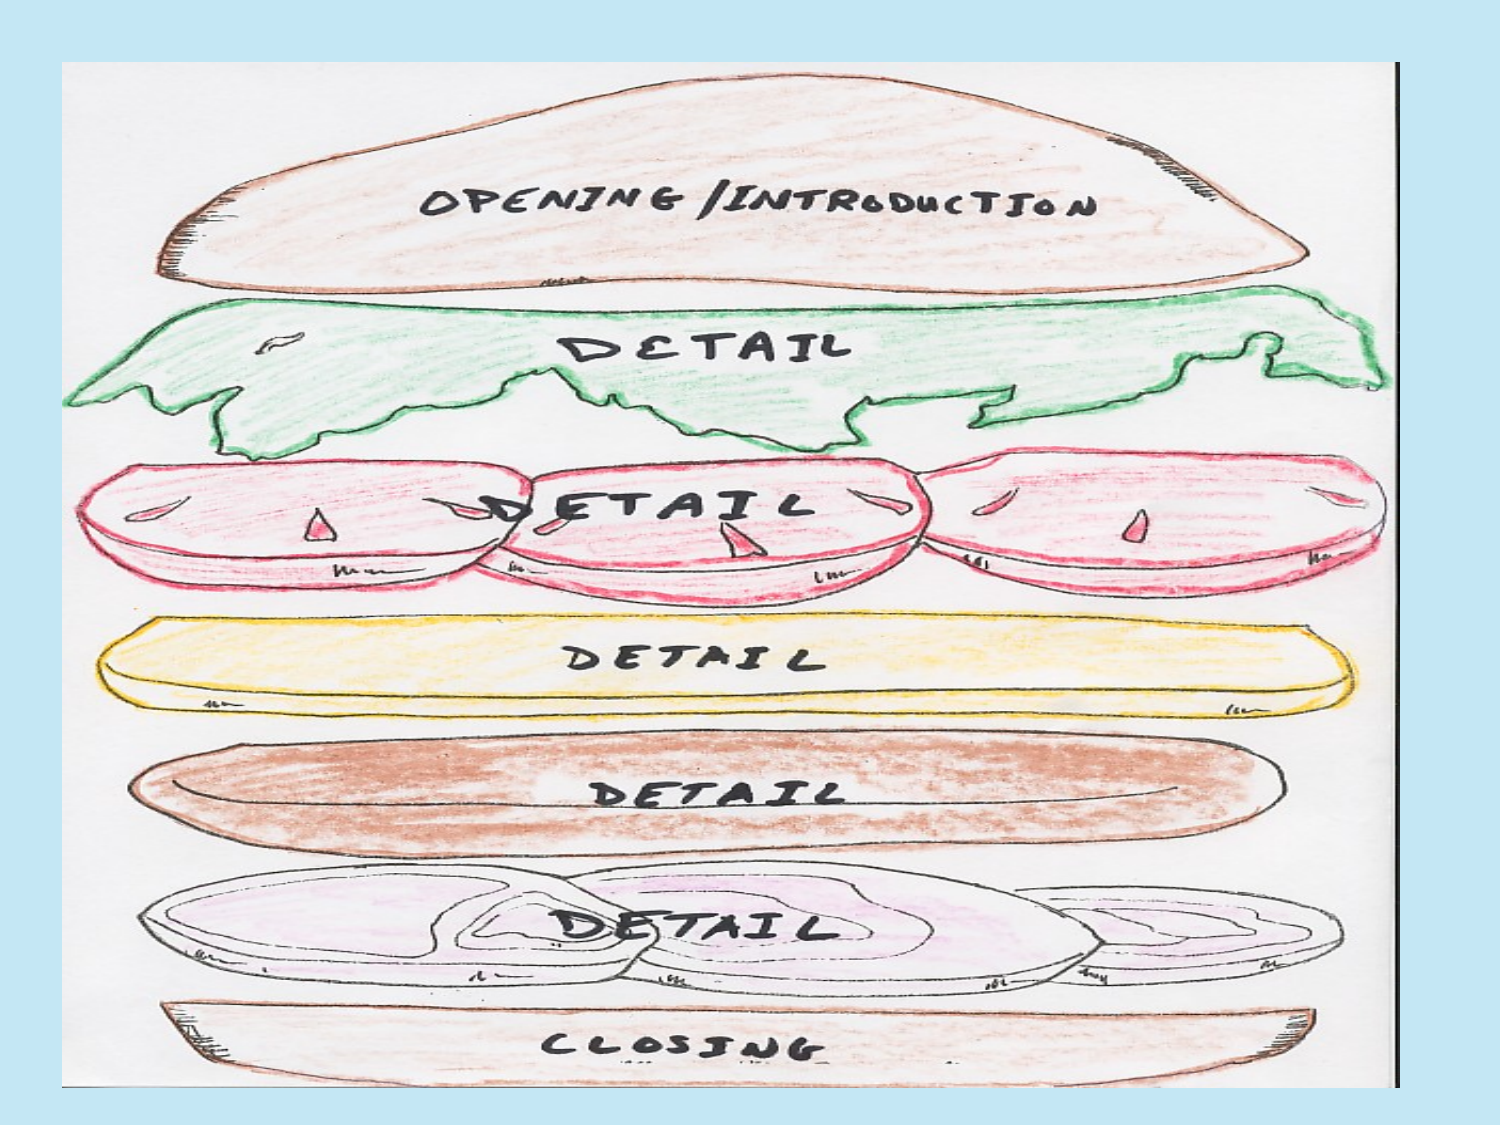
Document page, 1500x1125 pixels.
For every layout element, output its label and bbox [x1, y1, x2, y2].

picture [62, 62, 1401, 1088]
